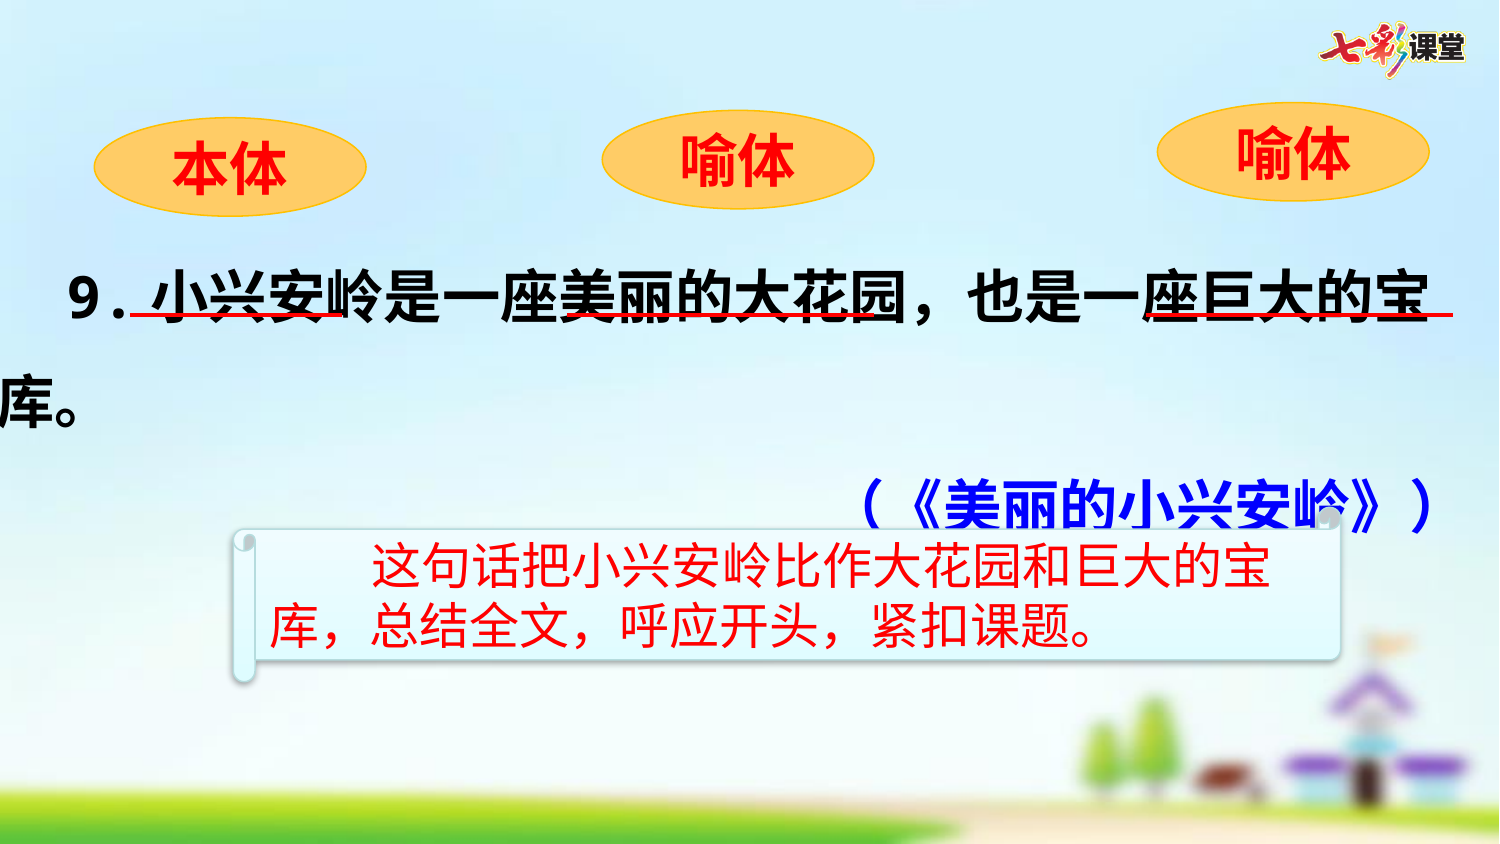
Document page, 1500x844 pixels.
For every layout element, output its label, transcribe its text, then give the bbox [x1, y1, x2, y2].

text_box 9.小兴安岭是一座美丽的大花园，也是一座巨大的宝库。 （《美丽的小兴安岭》） [0, 218, 1483, 548]
text_box 本体 [92, 115, 369, 219]
picture [0, 0, 1499, 844]
text_box 喻体 [1155, 100, 1432, 204]
text_box 这句话把小兴安岭比作大花园和巨大的宝库，总结全文，呼应开头，紧扣课题。 [232, 506, 1342, 683]
text_box 喻体 [600, 108, 877, 211]
